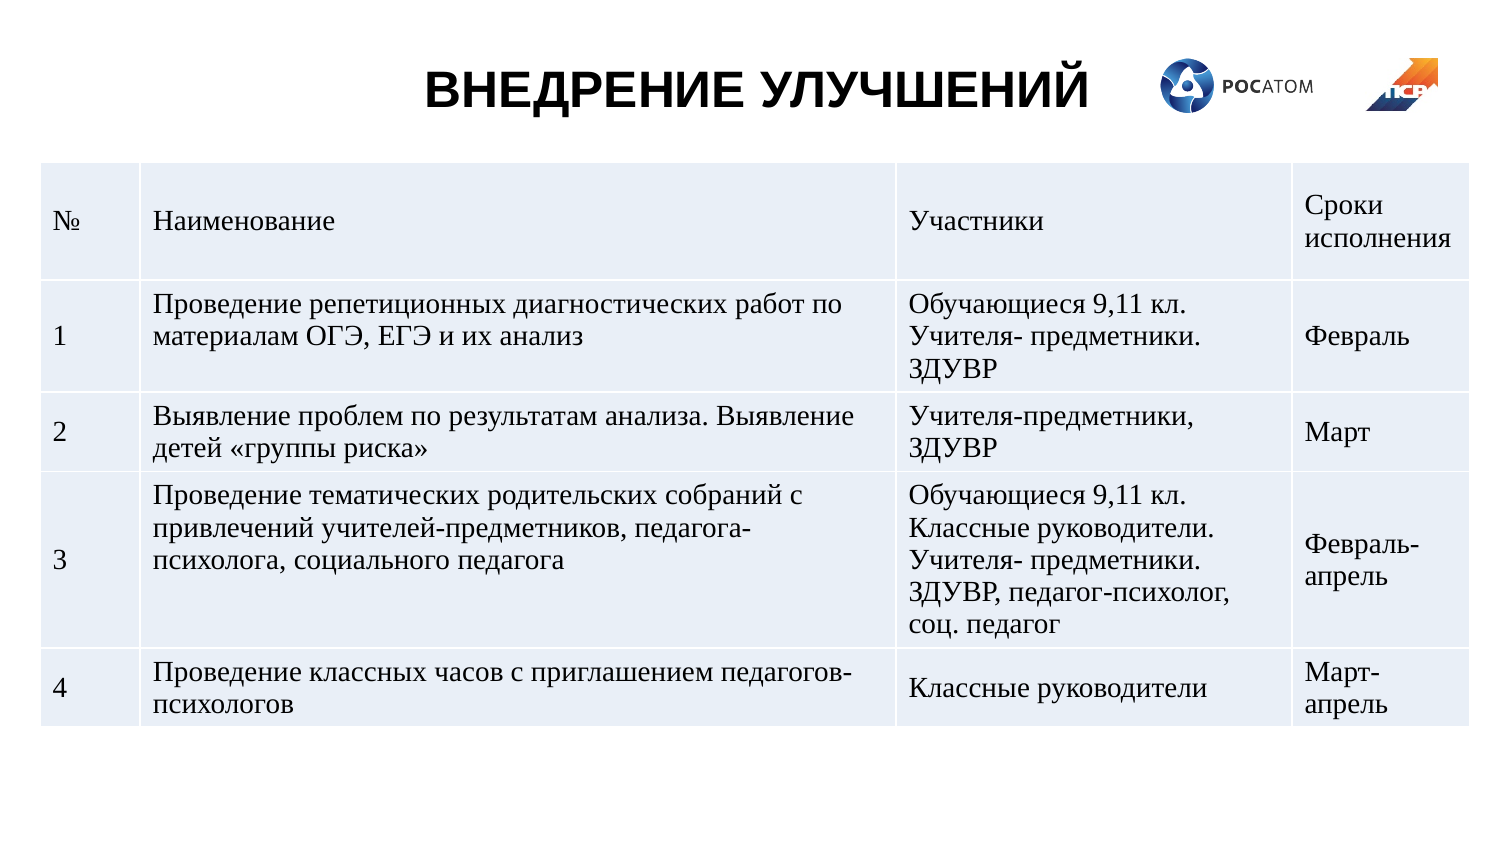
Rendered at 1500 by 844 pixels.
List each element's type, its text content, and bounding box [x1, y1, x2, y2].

table_cell Февраль [1293, 281, 1469, 391]
table_cell Выявление проблем по результатам анализа. Выявление детей «группы риска» [141, 393, 895, 471]
table_cell Обучающиеся 9,11 кл. Учителя- предметники. ЗДУВР [897, 281, 1291, 391]
table_cell Проведение репетиционных диагностических работ по материалам ОГЭ, ЕГЭ и их анализ [141, 281, 895, 391]
table_header Сроки исполнения [1293, 163, 1469, 279]
table_header Наименование [141, 163, 895, 279]
table_cell Классные руководители [897, 649, 1291, 726]
table_cell 4 [41, 649, 139, 726]
table_cell 1 [41, 281, 139, 391]
table_cell Март [1293, 393, 1469, 471]
table_cell Обучающиеся 9,11 кл. Классные руководители. Учителя- предметники. ЗДУВР, педагог-психолог, соц. педагог [897, 472, 1291, 647]
table_cell Проведение тематических родительских собраний с привлечений учителей-предметников, педагога- психолога, социального педагога [141, 472, 895, 647]
table_cell Март-апрель [1293, 649, 1469, 726]
table_header Участники [897, 163, 1291, 279]
table_cell 3 [41, 472, 139, 647]
title ВНЕДРЕНИЕ УЛУЧШЕНИЙ [45, 55, 1471, 126]
table_cell Проведение классных часов с приглашением педагогов- психологов [141, 649, 895, 726]
table_header № [41, 163, 139, 279]
table_cell 2 [41, 393, 139, 471]
table_cell Учителя-предметники, ЗДУВР [897, 393, 1291, 471]
table_cell Февраль-апрель [1293, 472, 1469, 647]
